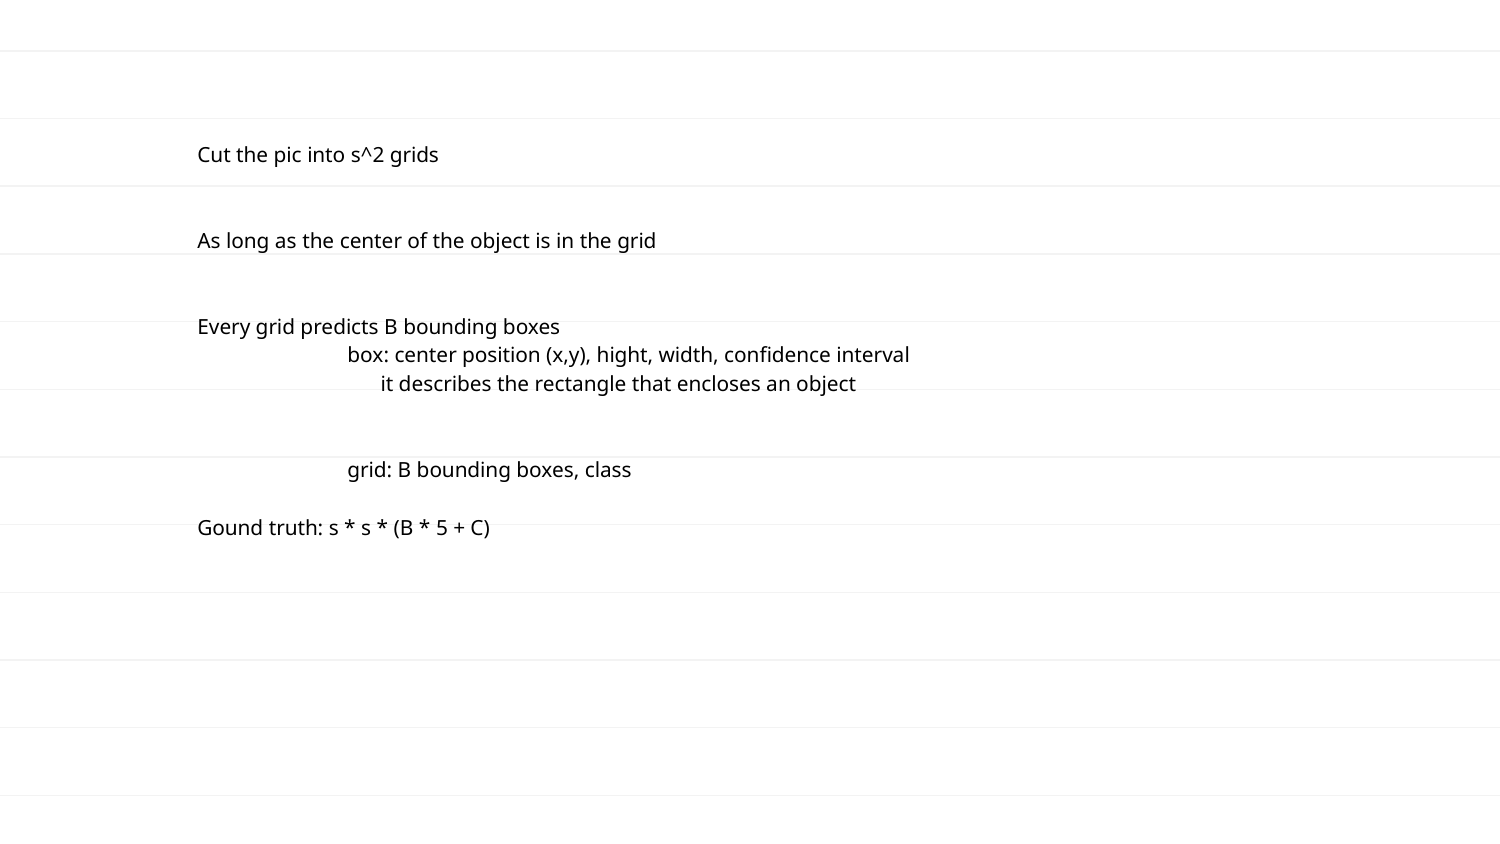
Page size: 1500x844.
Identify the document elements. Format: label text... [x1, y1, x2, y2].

list Cut the pic into s^2 grids As long as the center of the object is in the grid Every grid predicts B bounding boxes box: center position (x,y), hight, width, confidence interval it describes the rectangle that encloses an object grid: B bounding boxes, class Gound truth: s * s * (B * 5 + C) [155, 122, 1409, 784]
